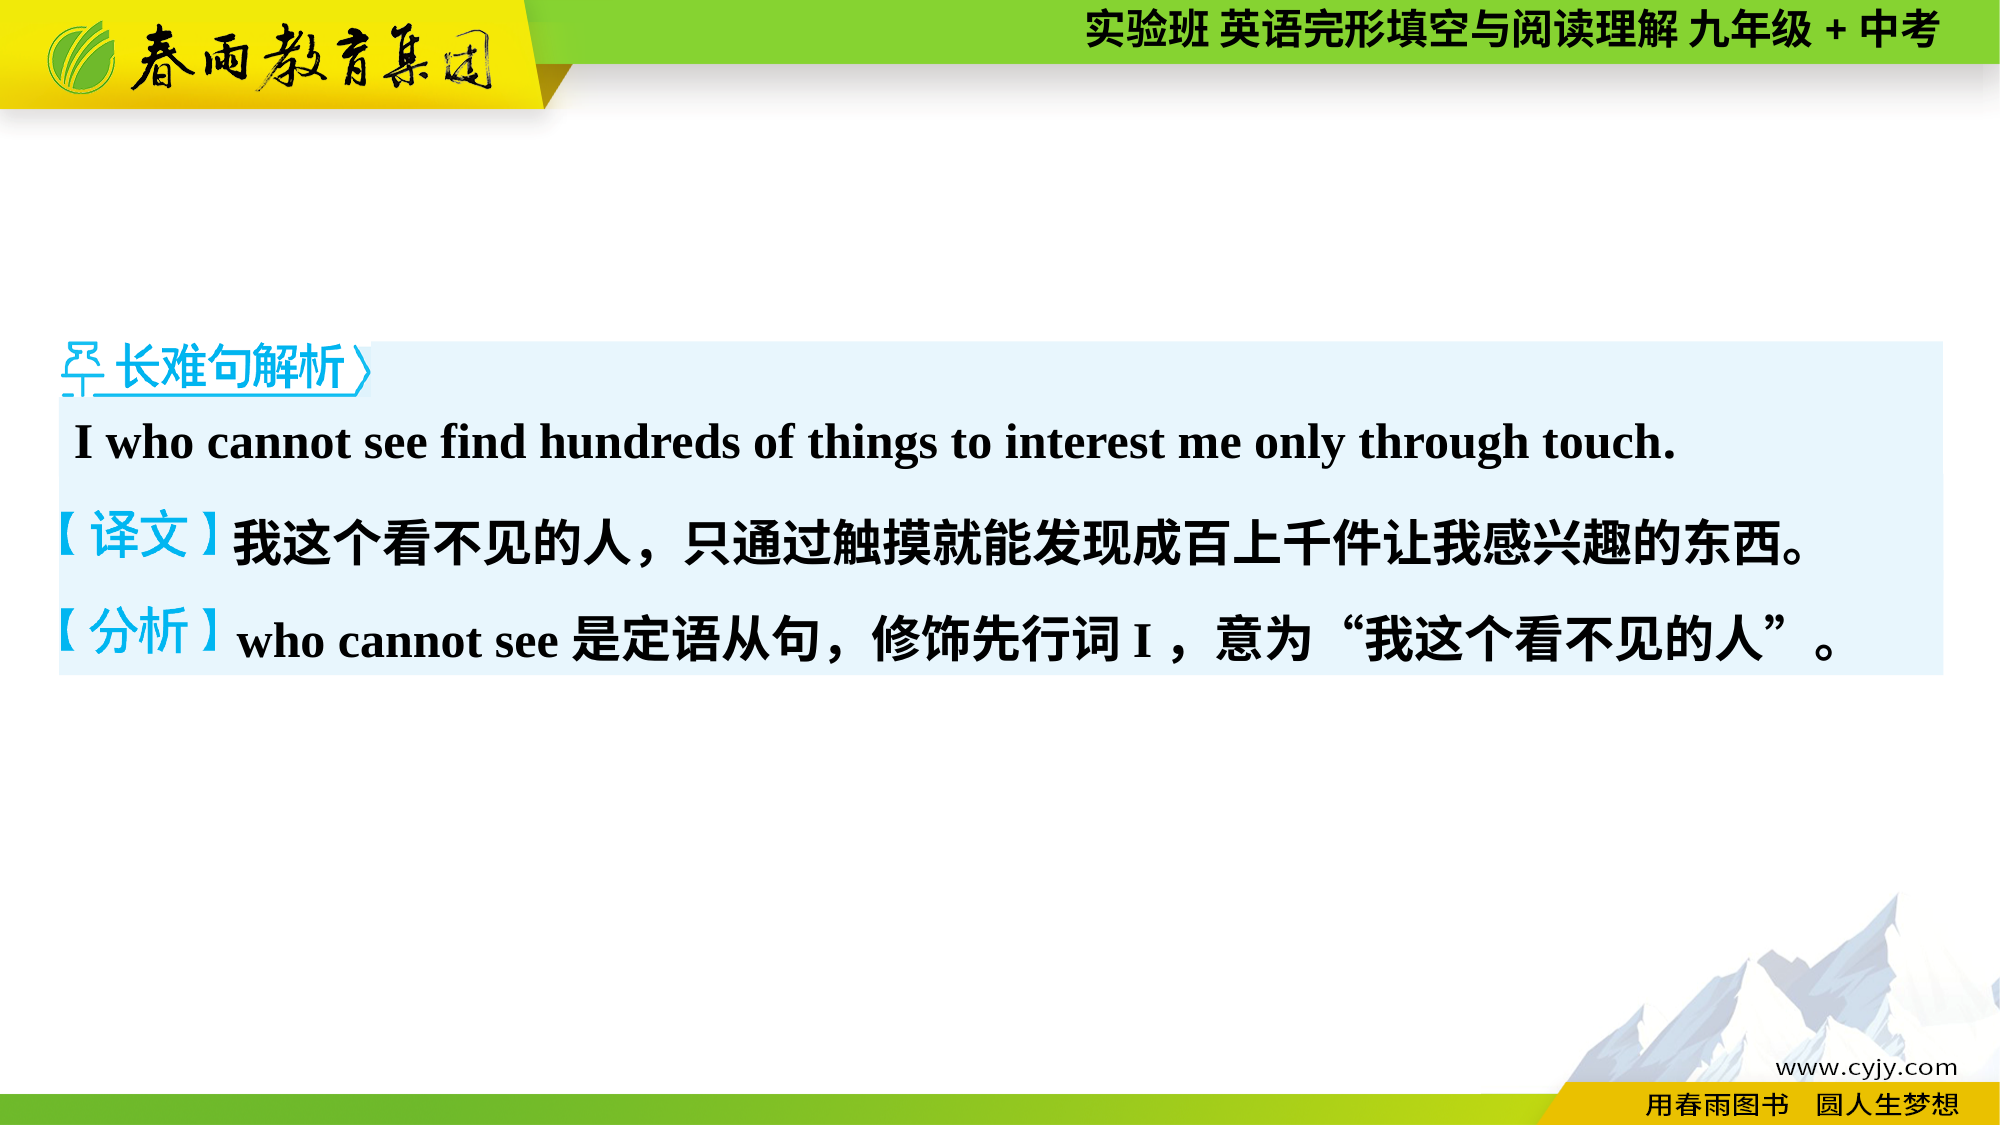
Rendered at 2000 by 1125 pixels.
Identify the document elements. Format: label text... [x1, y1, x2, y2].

picture [0, 0, 2000, 1125]
text_box I who cannot see find hundreds of things to interest me only through touch. [58, 341, 1943, 477]
list 我这个看不见的人，只通过触摸就能发现成百上千件让我感兴趣的东西。 [59, 473, 1944, 570]
text_box who cannot see是定语从句，修饰先行词I，意为“我这个看不见的人”。 [59, 570, 1944, 676]
